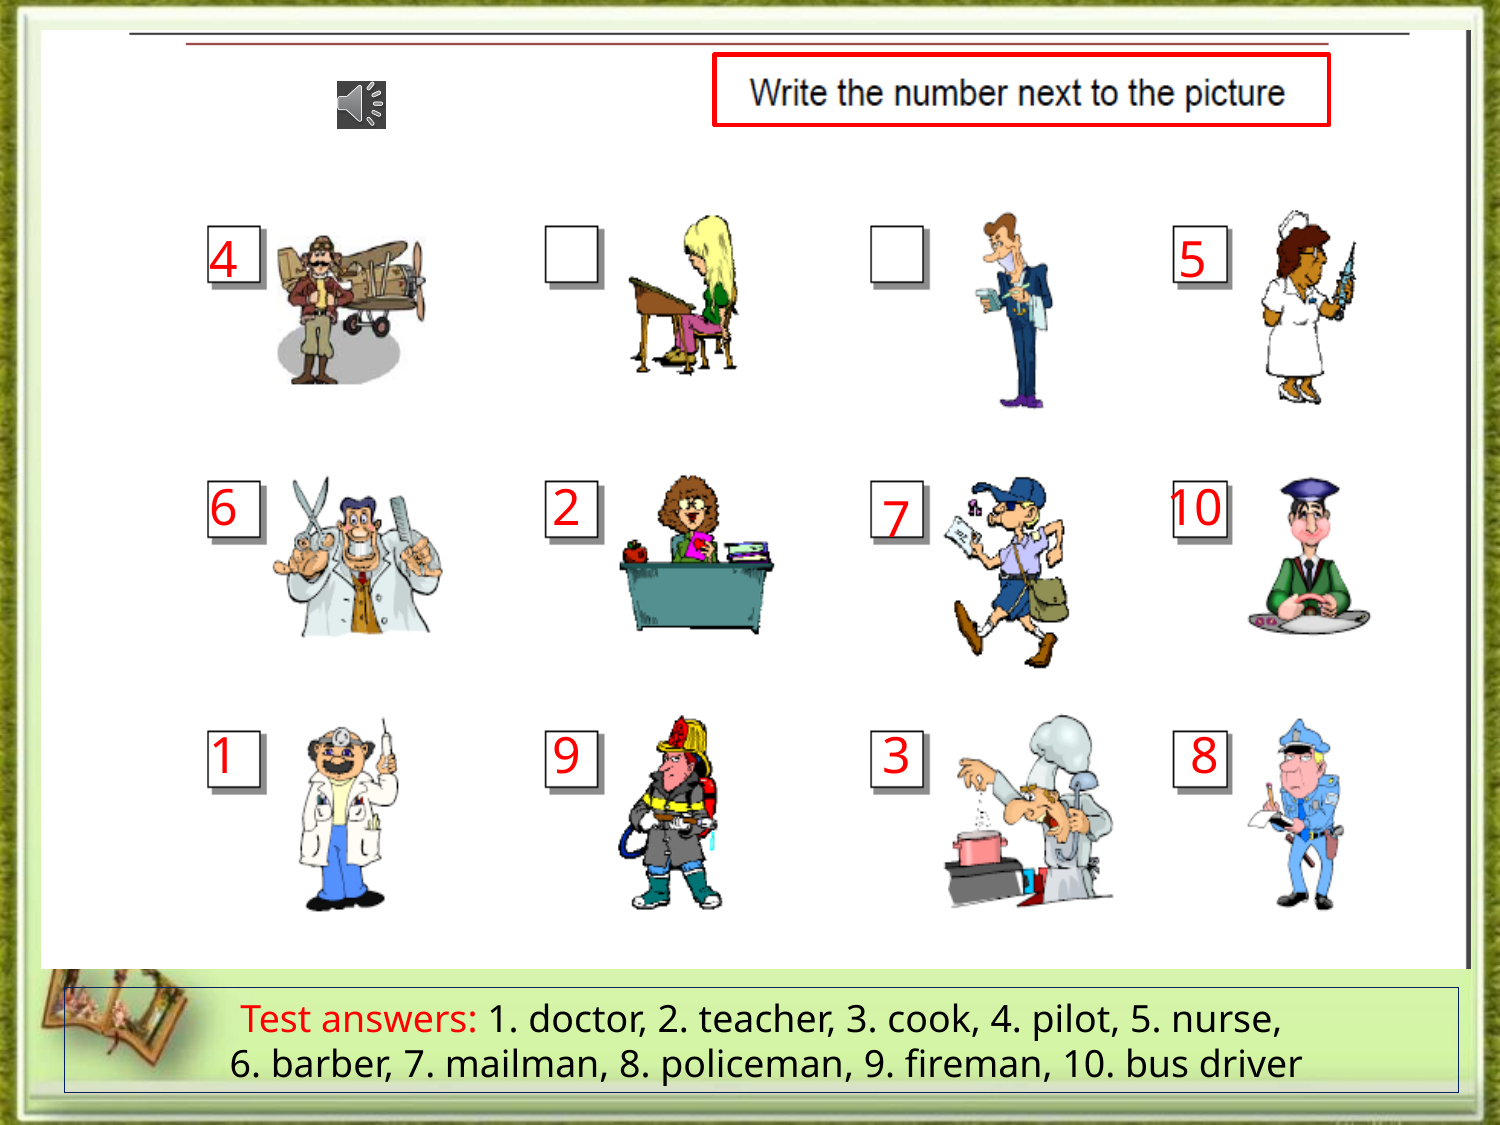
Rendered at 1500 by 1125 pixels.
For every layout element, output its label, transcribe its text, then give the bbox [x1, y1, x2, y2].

text_box Test answers: 1. doctor, 2. teacher, 3. cook, 4. pilot, 5. nurse, 6. barber, 7. mailman, 8. policeman, 9. fireman, 10. bus driver [64, 987, 1459, 1093]
picture [0, 0, 1500, 1125]
